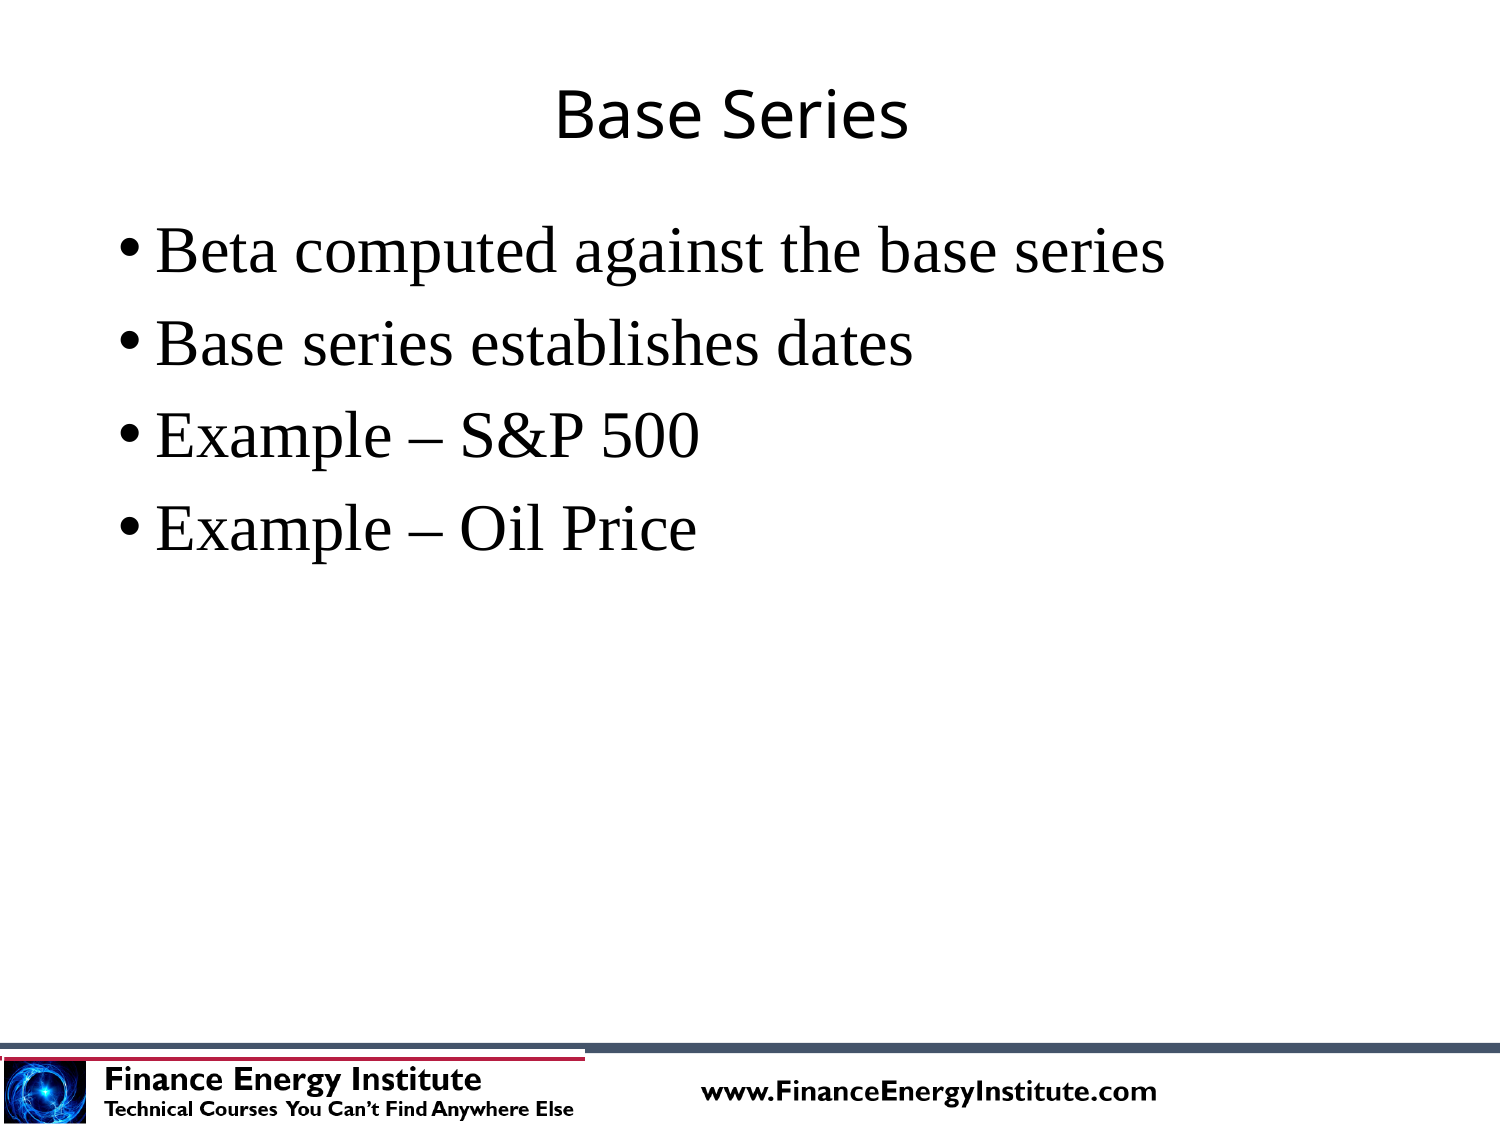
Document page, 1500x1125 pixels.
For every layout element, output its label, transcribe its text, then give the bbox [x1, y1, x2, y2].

picture [0, 1049, 585, 1125]
list Beta computed against the base series Base series establishes dates Example – S&P 500 Example – Oil Price [103, 207, 1400, 1014]
picture [696, 1074, 1166, 1112]
title Base Series [103, 59, 1361, 174]
